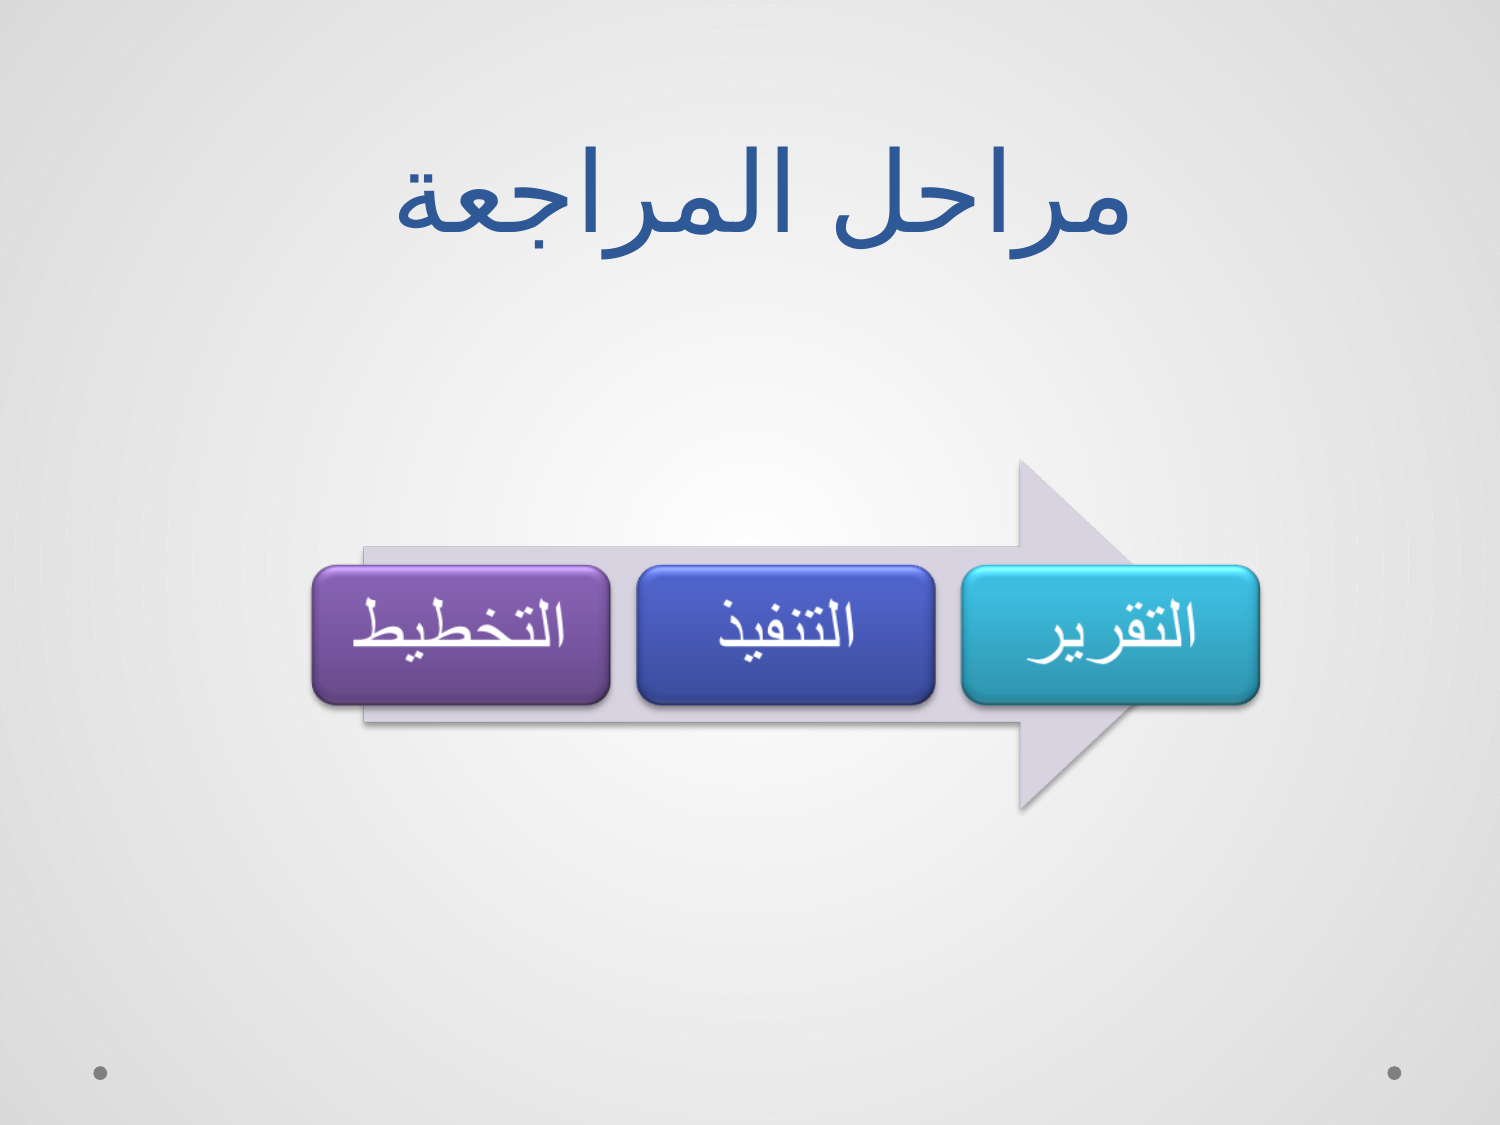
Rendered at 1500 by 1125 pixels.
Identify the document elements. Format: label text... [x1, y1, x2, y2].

title مراحل المراجعة [75, 0, 1425, 263]
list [288, 455, 1282, 823]
